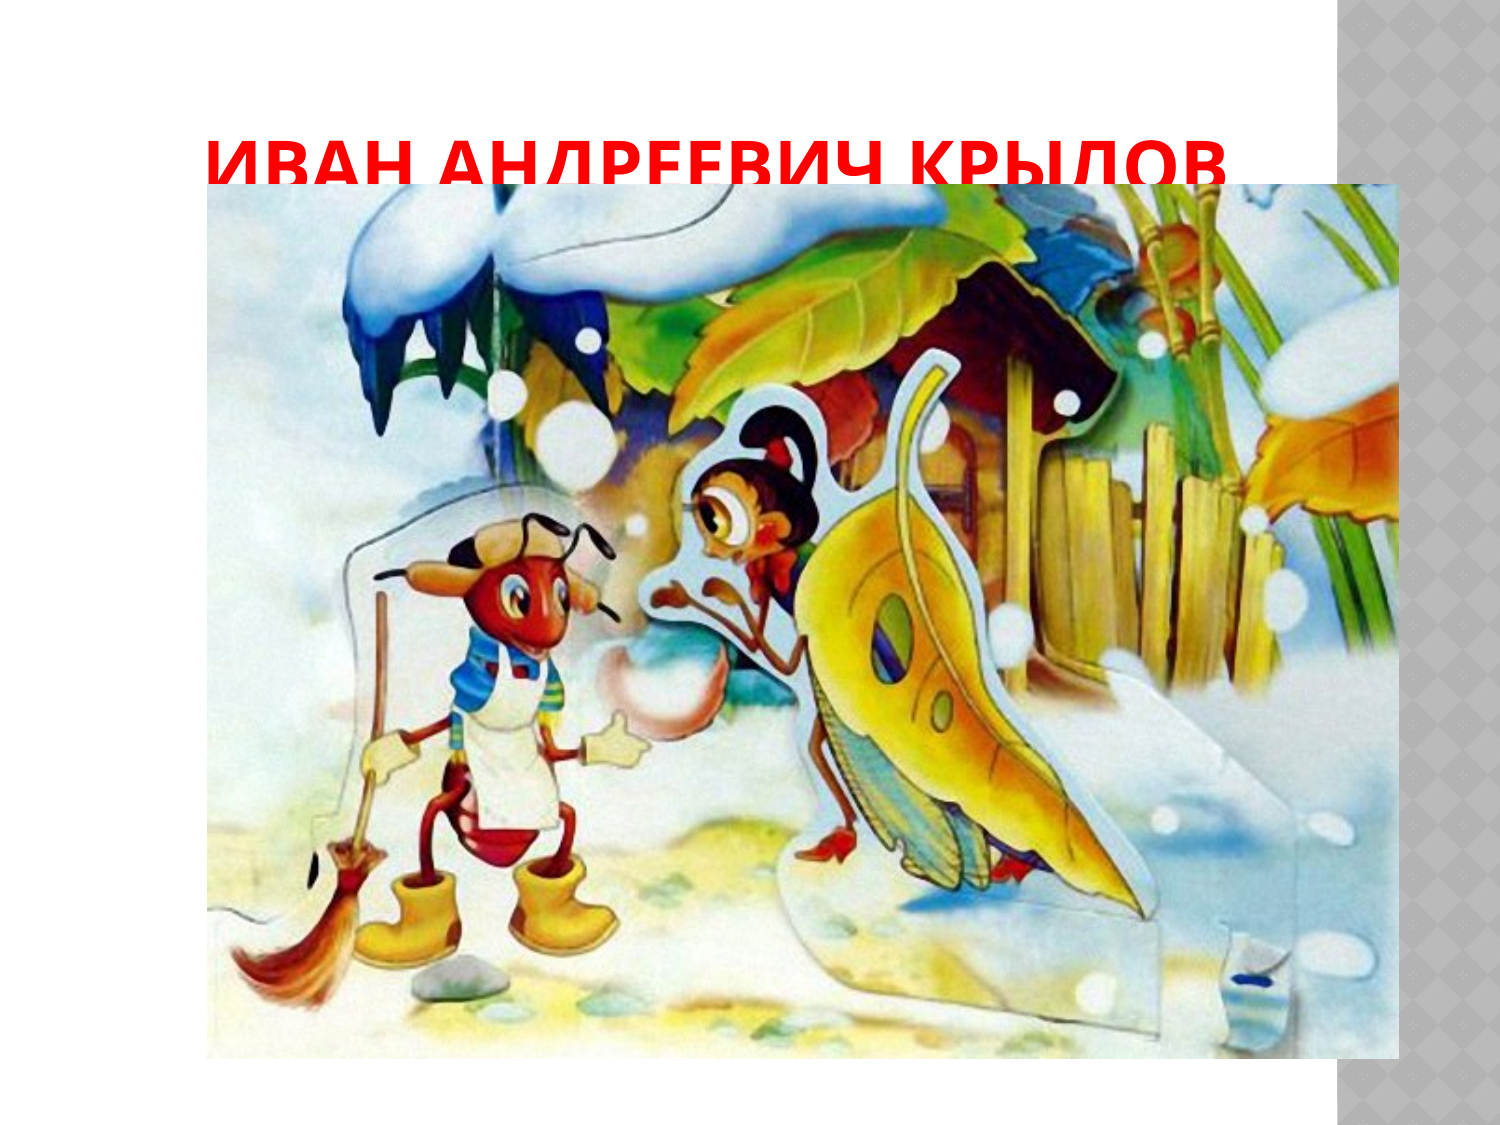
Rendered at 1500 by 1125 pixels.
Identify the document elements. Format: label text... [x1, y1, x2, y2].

picture [207, 184, 1399, 1060]
title Иван Андреевич Крылов [194, 78, 1365, 209]
